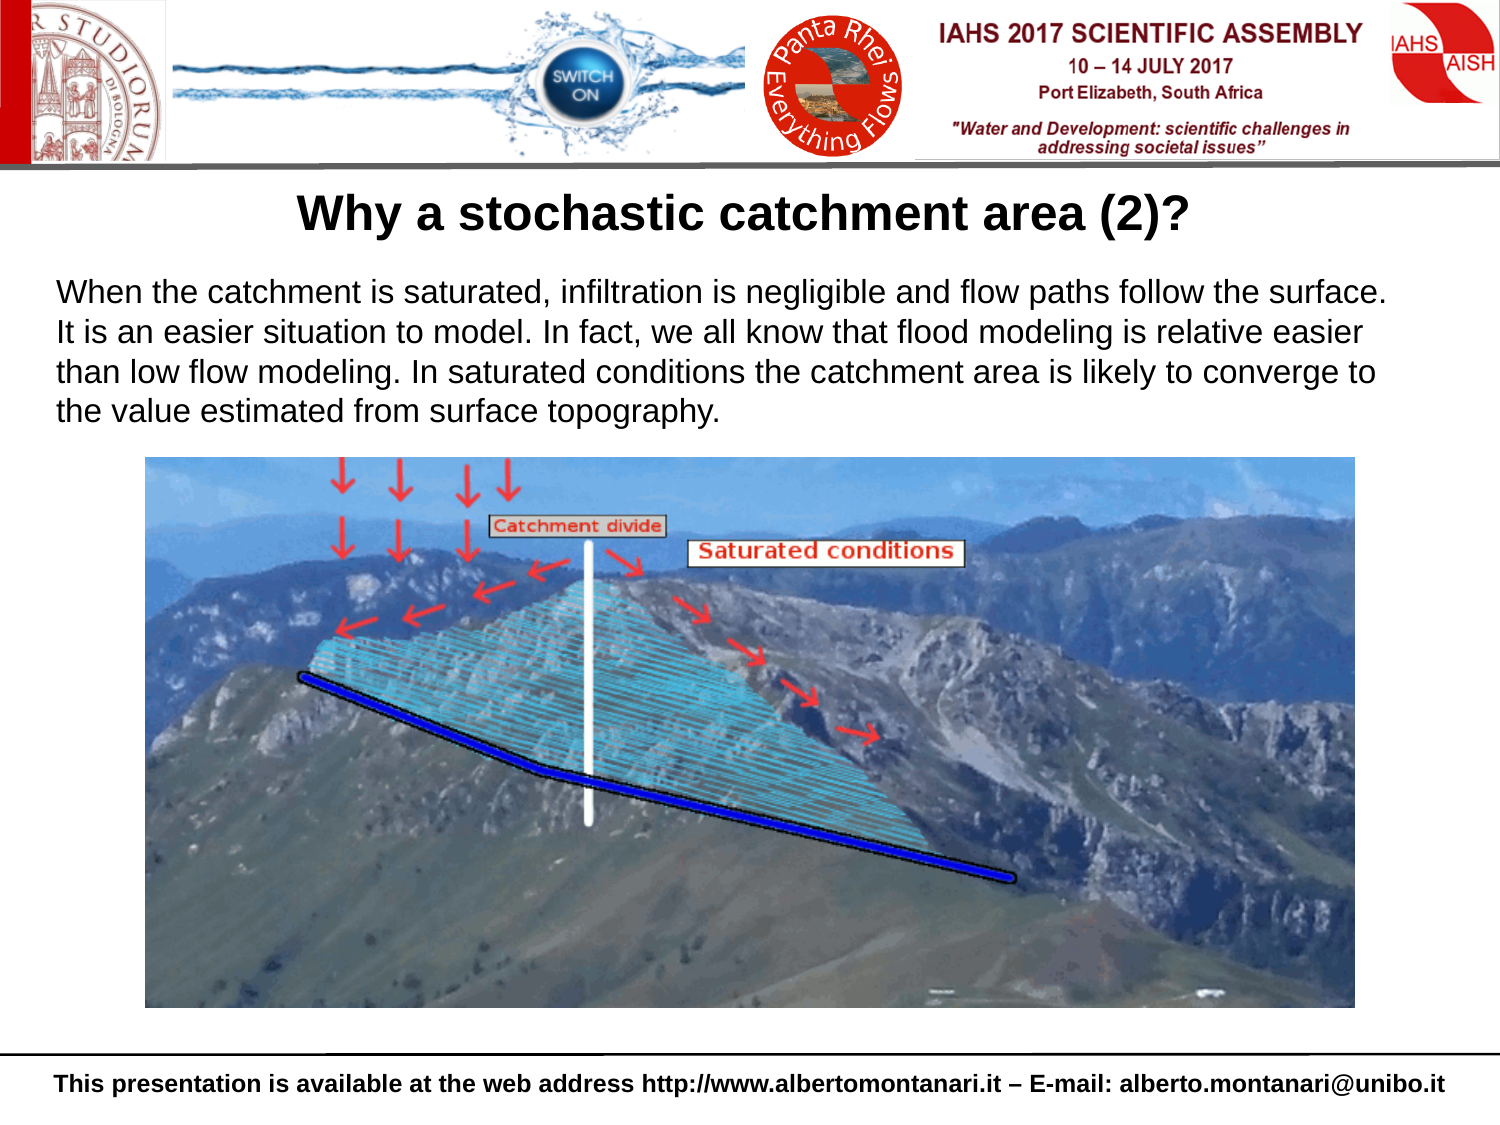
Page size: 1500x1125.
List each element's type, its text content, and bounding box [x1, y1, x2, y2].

text_box Why a stochastic catchment area (2)? [41, 172, 1447, 248]
picture [145, 457, 1355, 1008]
picture [31, 0, 167, 161]
text_box When the catchment is saturated, infiltration is negligible and flow paths follow the surface. It is an easier situation to model. In fact, we all know that flood modeling is relative easier than low flow modeling. In saturated conditions the catchment area is likely to converge to the value estimated from surface topography. [41, 262, 1424, 437]
picture [172, 2, 745, 161]
picture [750, 0, 1500, 172]
